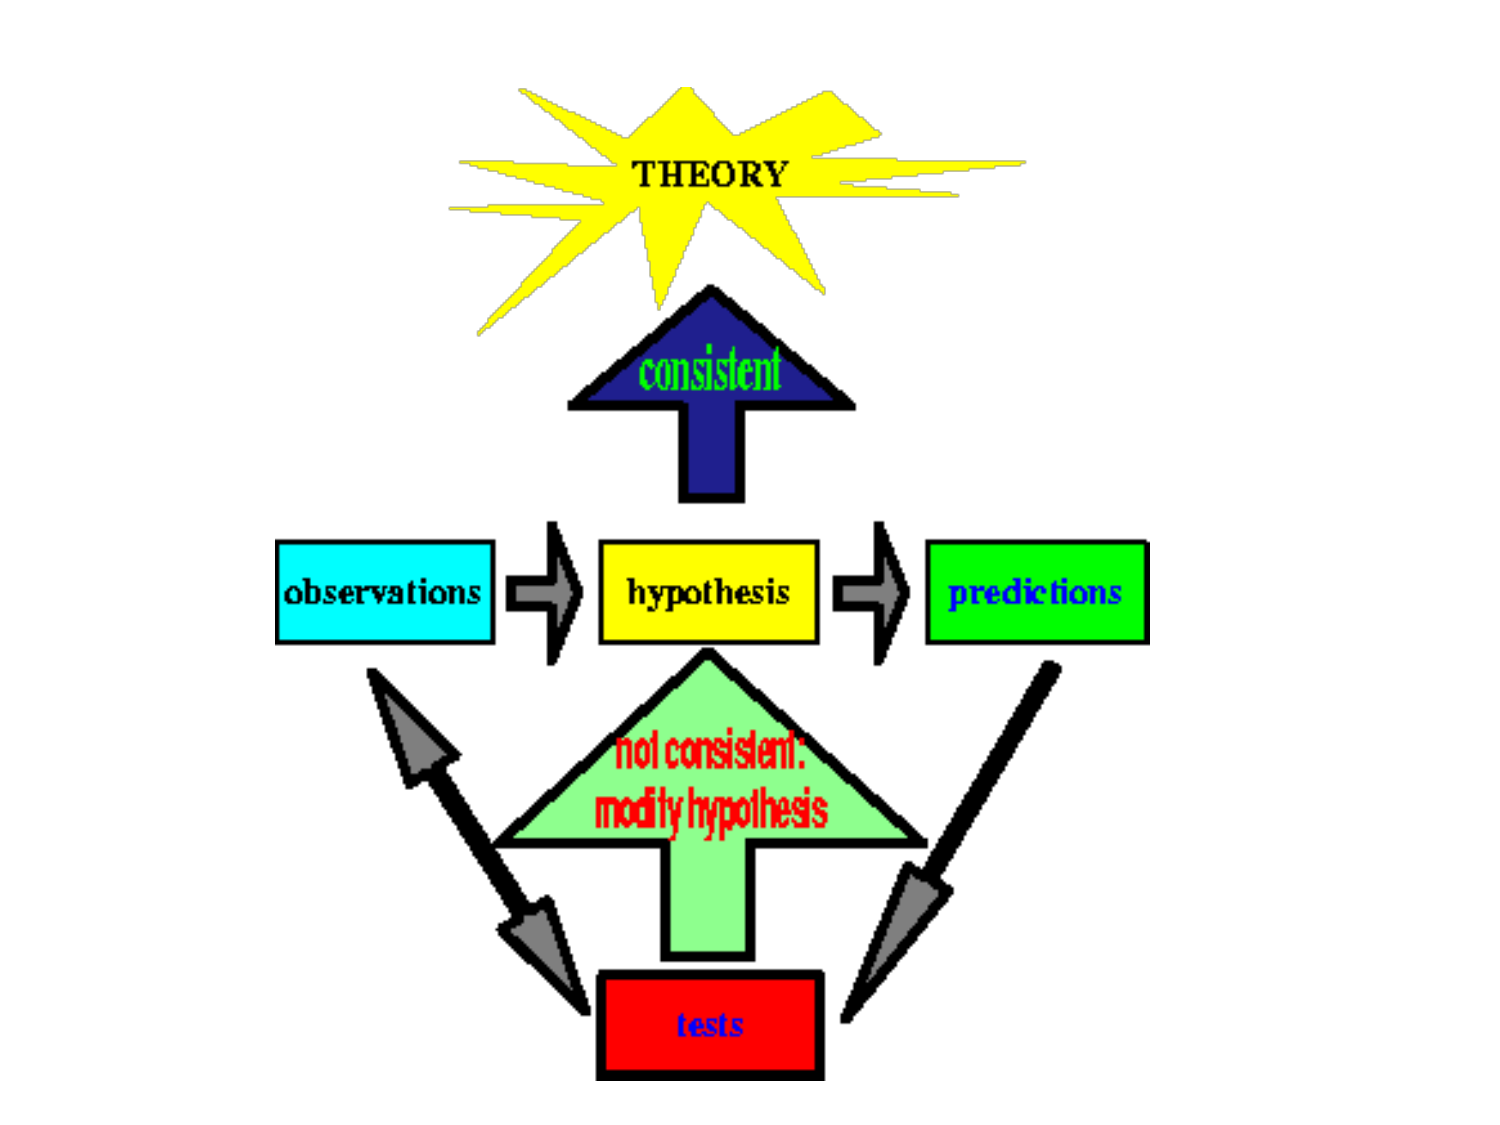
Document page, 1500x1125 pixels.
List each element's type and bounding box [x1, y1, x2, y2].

picture [274, 87, 1151, 1082]
